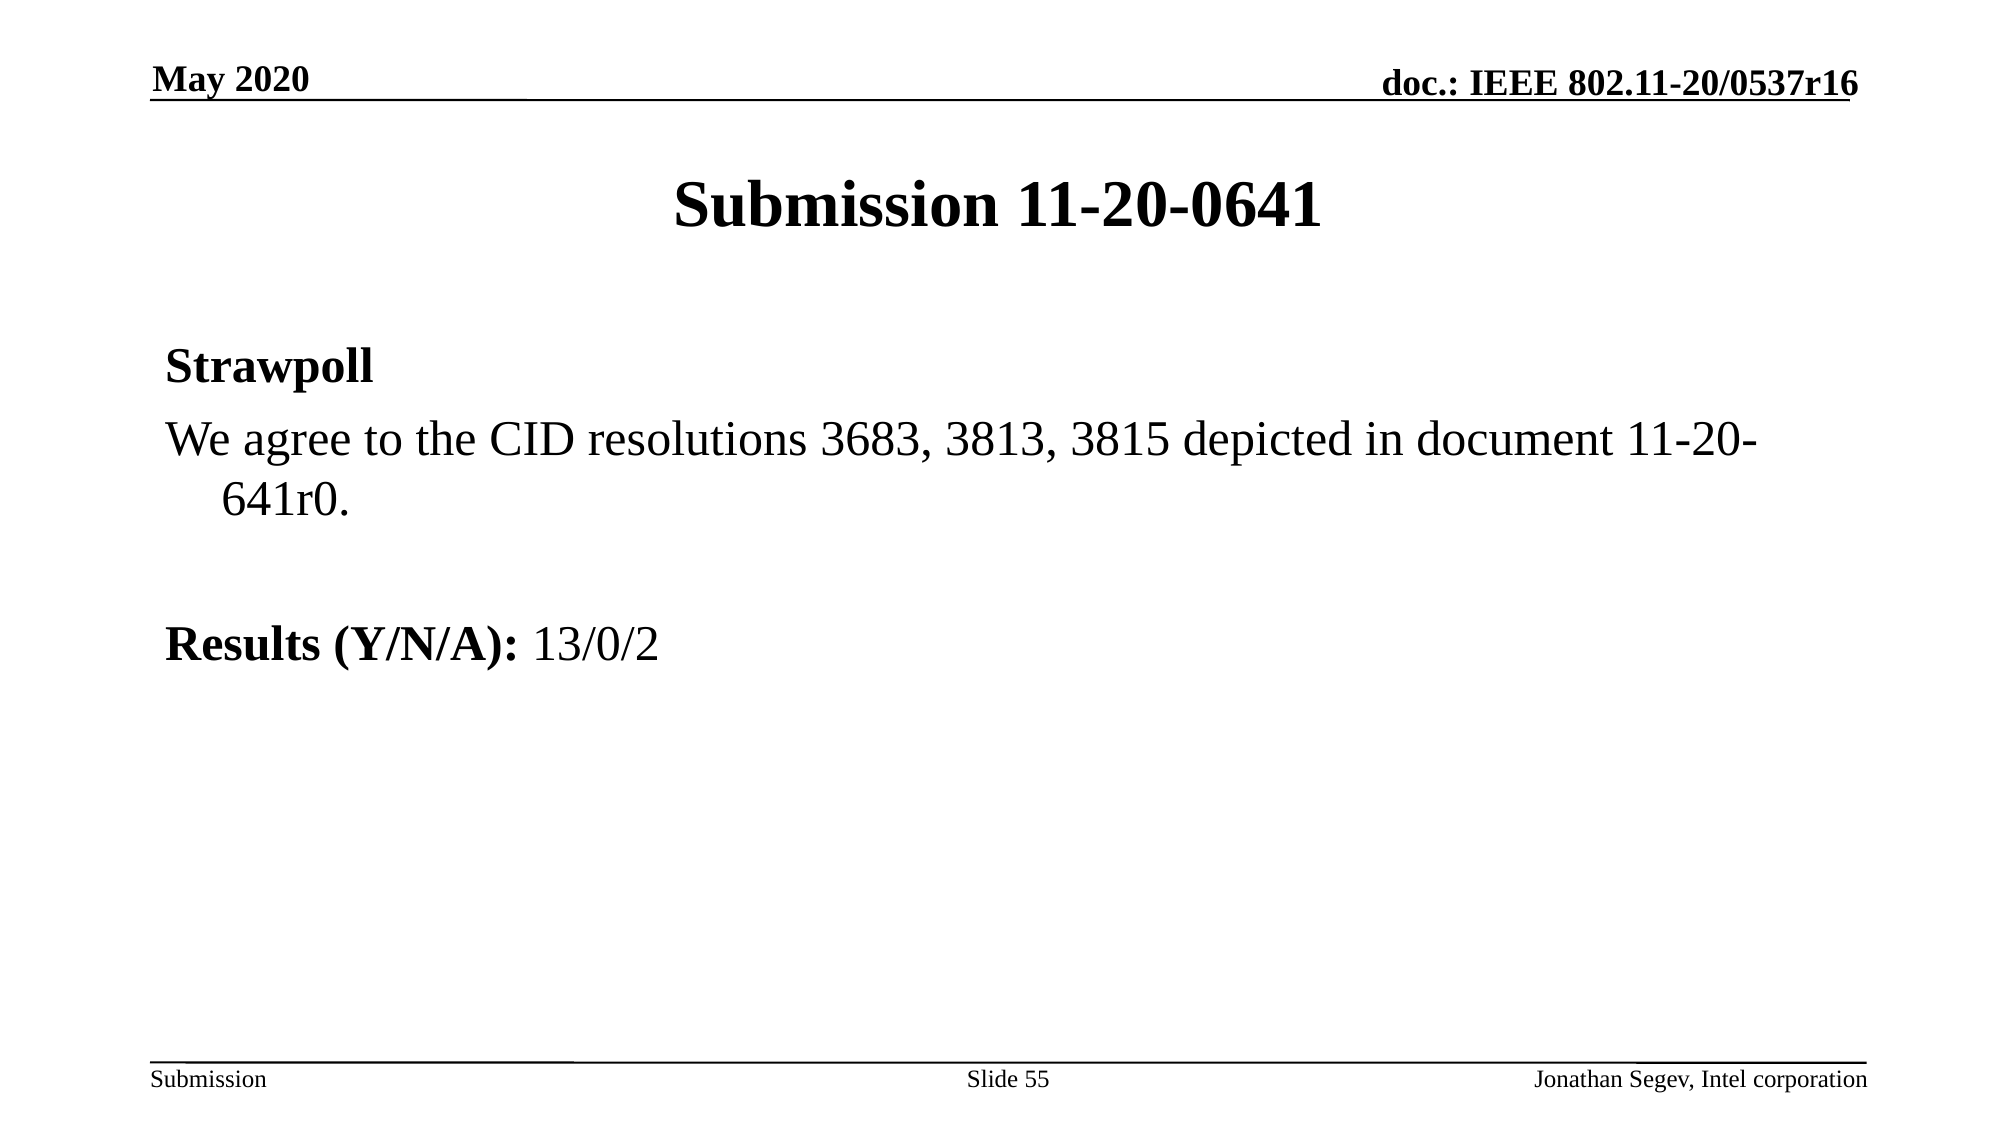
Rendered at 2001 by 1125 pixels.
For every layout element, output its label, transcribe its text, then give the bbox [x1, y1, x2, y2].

list Strawpoll We agree to the CID resolutions 3683, 3813, 3815 depicted in document 11-20-641r0. Results (Y/N/A): 13/0/2 [149, 324, 1850, 1000]
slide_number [152, 54, 563, 100]
slide_number Slide 55 [950, 1061, 1067, 1123]
footer Jonathan Segev, Intel corporation [1171, 1061, 1869, 1093]
title Submission 11-20-0641 [149, 112, 1850, 288]
